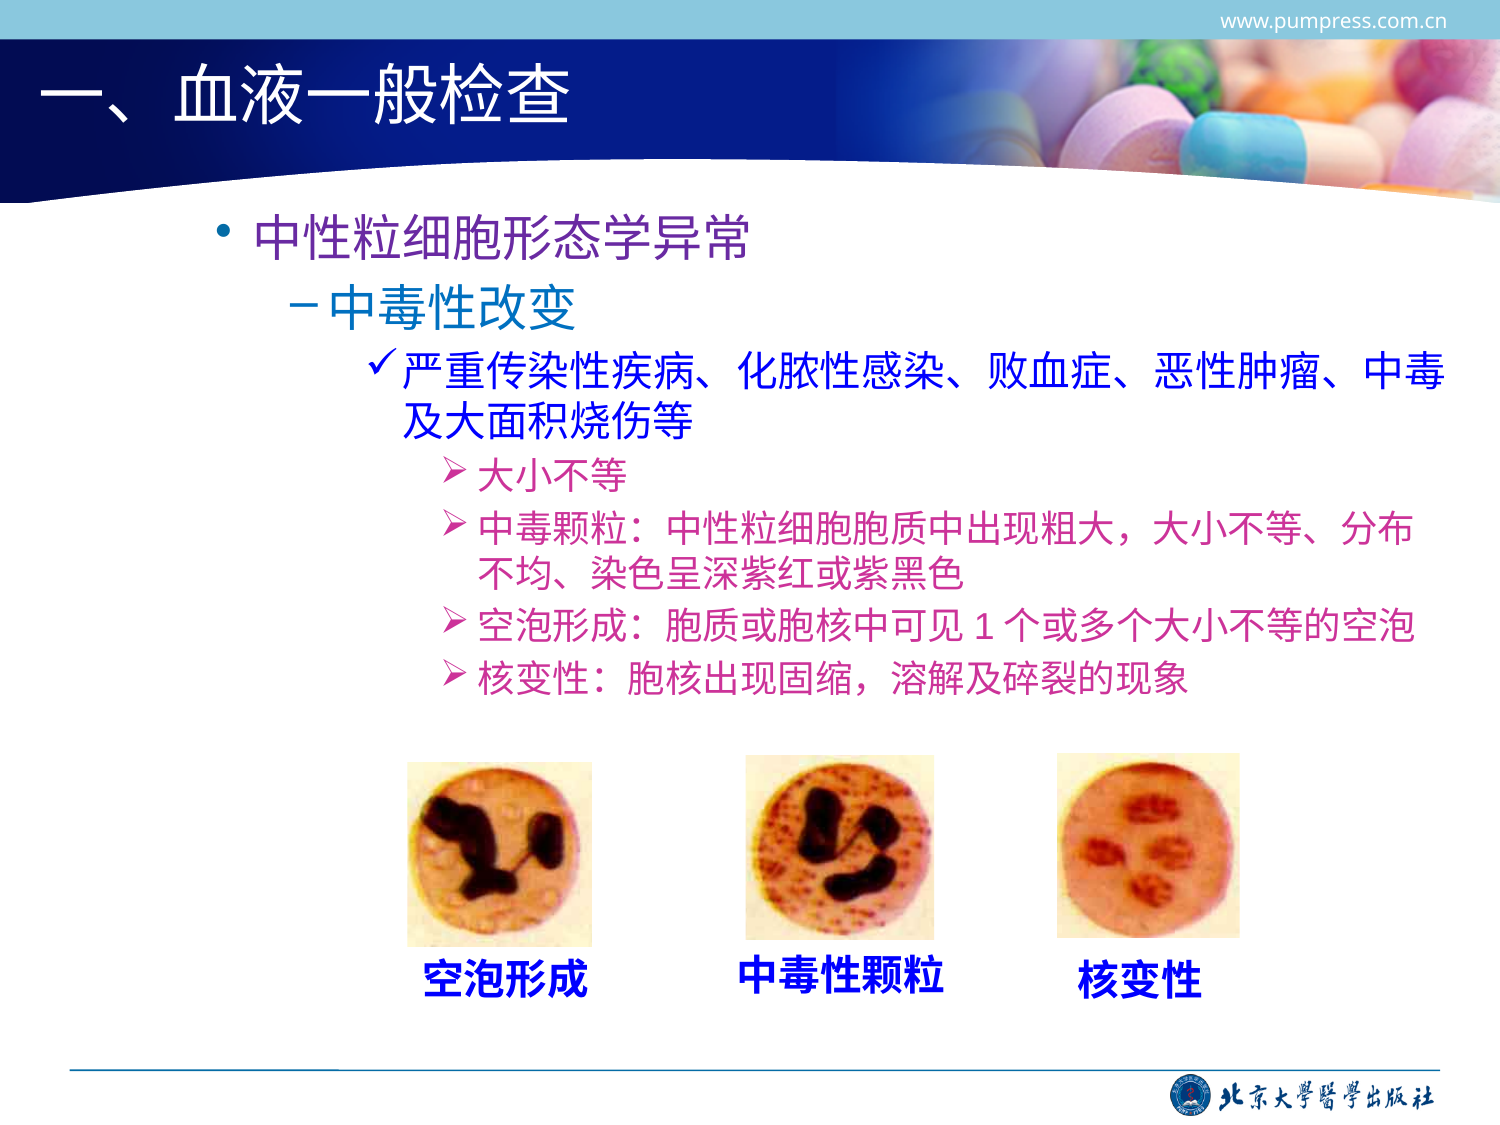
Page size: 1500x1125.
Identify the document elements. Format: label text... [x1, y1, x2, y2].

list 中性粒细胞形态学异常 中毒性改变 严重传染性疾病、化脓性感染、败血症、恶性肿瘤、中毒及大面积烧伤等 大小不等 中毒颗粒：中性粒细胞胞质中出现粗大，大小不等、分布不均、染色呈深紫红或紫黑色 空泡形成：胞质或胞核中可见1个或多个大小不等的空泡 核变性：胞核出现固缩，溶解及碎裂的现象 [49, 198, 1463, 1026]
picture [1056, 753, 1240, 939]
picture [1170, 1074, 1436, 1118]
text_box 中毒性颗粒 [721, 947, 975, 1007]
text_box 核变性 [1063, 952, 1223, 1012]
text_box 空泡形成 [407, 950, 620, 1011]
slide_number www.pumpress.com.cn [1024, 0, 1463, 38]
picture [407, 762, 593, 947]
picture [745, 755, 935, 940]
picture [0, 40, 1500, 203]
title 一、血液一般检查 [23, 46, 1349, 140]
